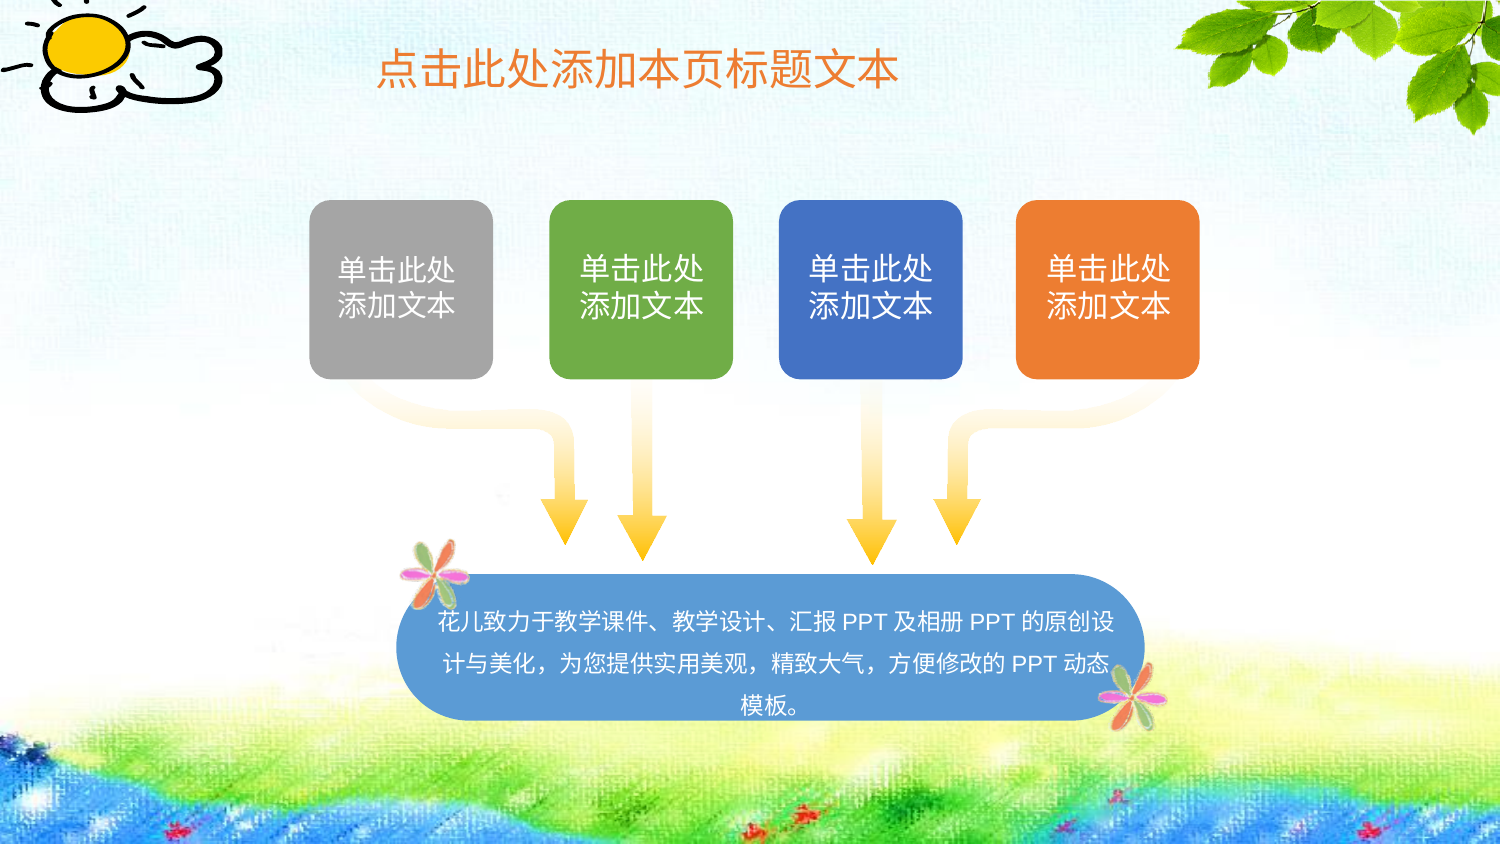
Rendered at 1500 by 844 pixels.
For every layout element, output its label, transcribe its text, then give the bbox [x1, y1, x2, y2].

text_box [617, 380, 667, 557]
text_box 点击此处添加本页标题文本 [360, 34, 972, 102]
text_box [778, 199, 963, 380]
picture [0, 0, 1500, 844]
text_box [345, 380, 588, 545]
text_box [933, 380, 1176, 545]
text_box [396, 557, 1145, 743]
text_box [309, 199, 494, 380]
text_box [549, 199, 734, 380]
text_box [1015, 199, 1200, 380]
text_box [846, 380, 897, 557]
